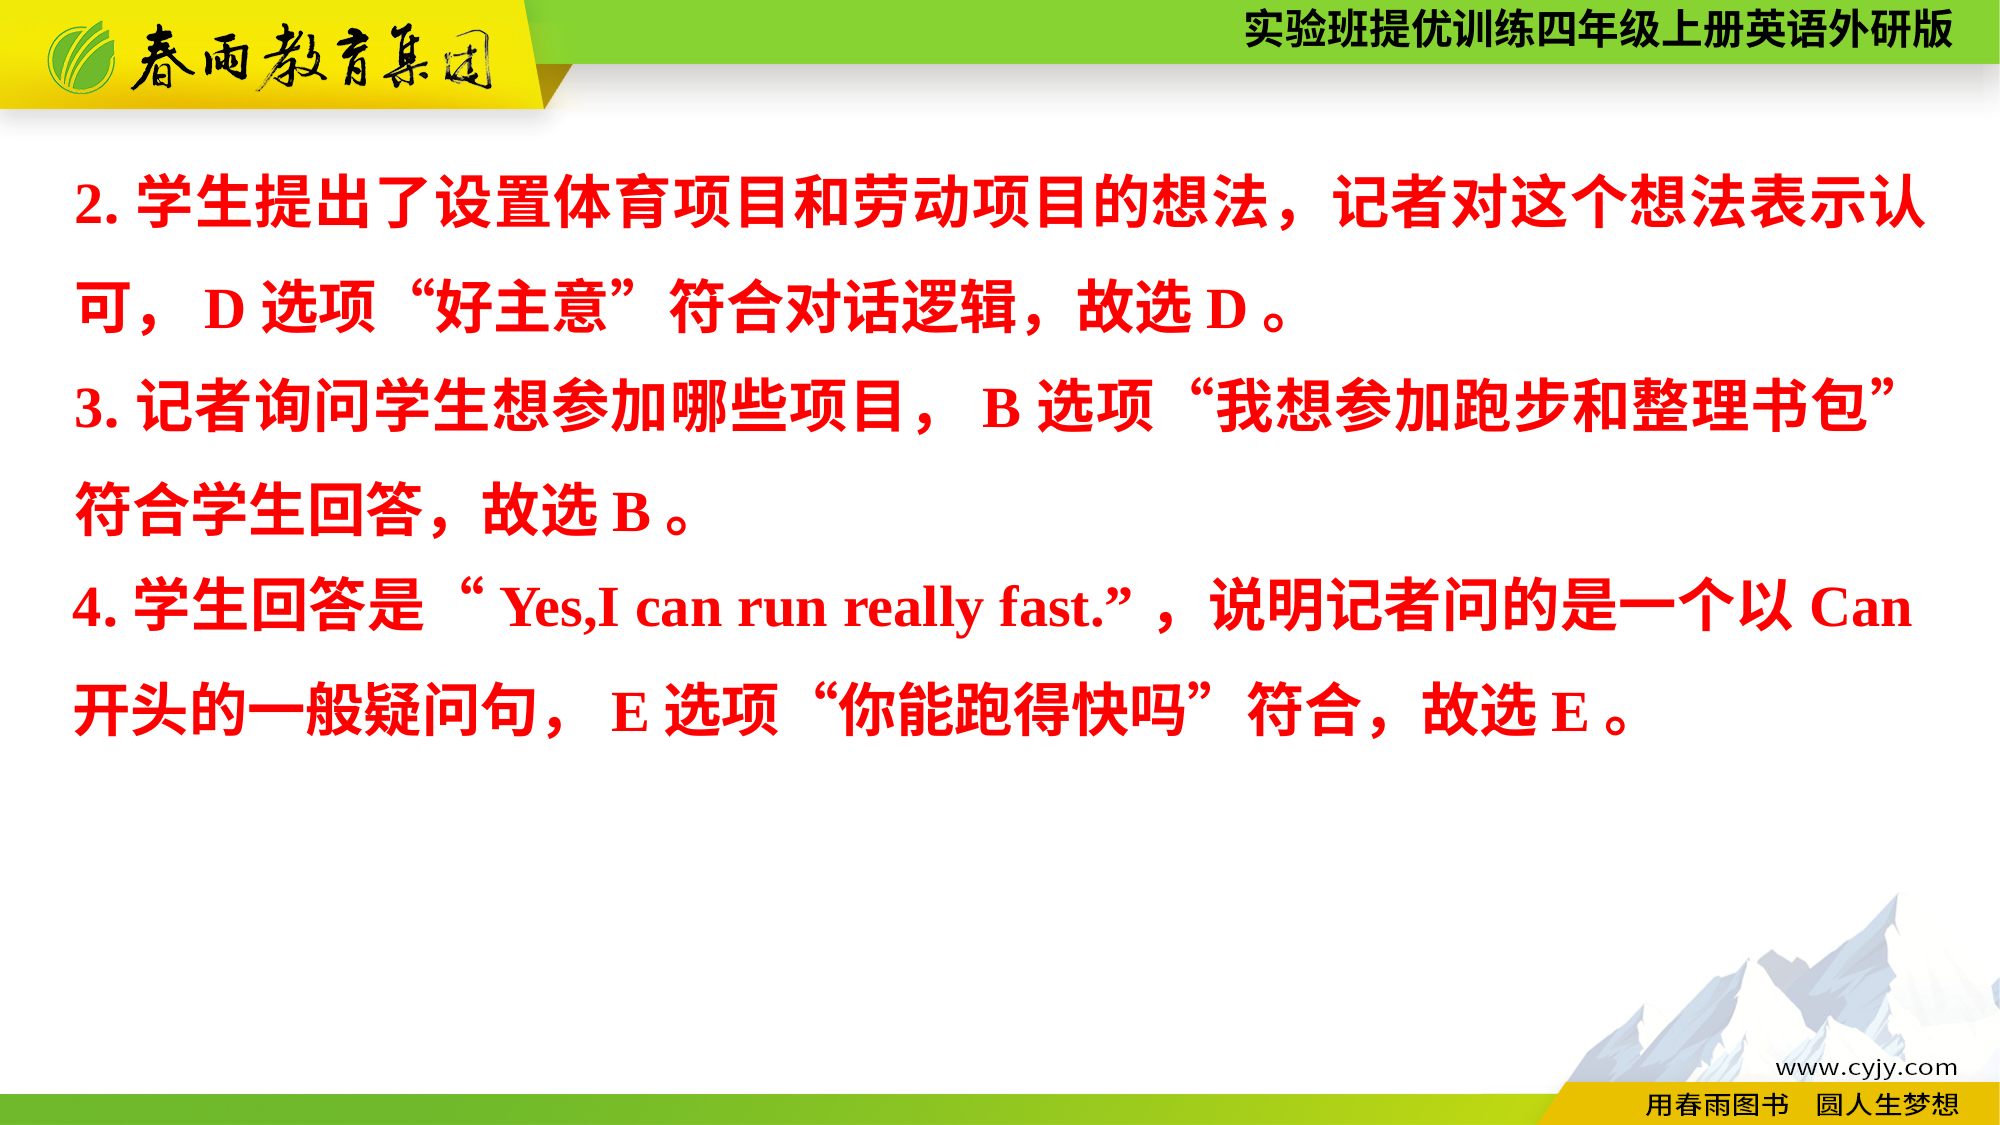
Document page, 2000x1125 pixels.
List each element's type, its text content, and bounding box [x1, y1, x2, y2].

picture [0, 0, 2000, 1125]
list 2.学生提出了设置体育项目和劳动项目的想法，记者对这个想法表示认可，D选项“好主意”符合对话逻辑，故选D。 [59, 122, 1944, 326]
text_box 3.记者询问学生想参加哪些项目，B选项“我想参加跑步和整理书包”符合学生回答，故选B。 [59, 326, 1944, 552]
text_box 4.学生回答是“Yes,I can run really fast.”，说明记者问的是一个以Can开头的一般疑问句，E选项“你能跑得快吗”符合，故选E。 [57, 525, 1942, 751]
